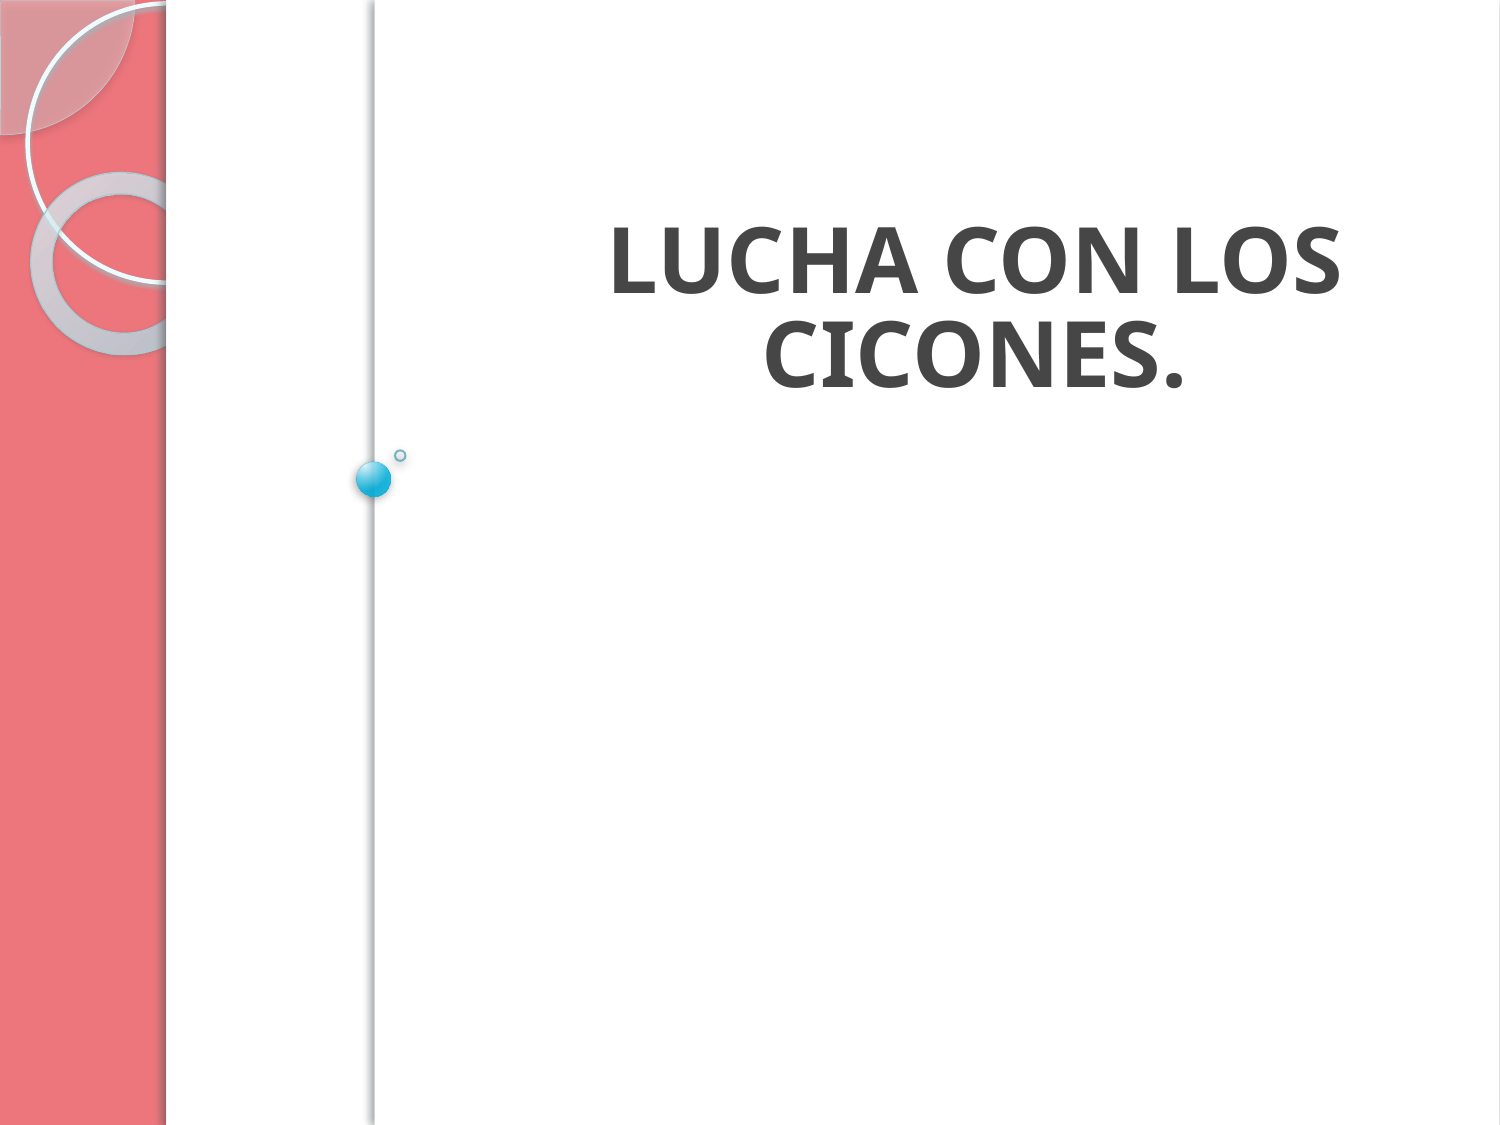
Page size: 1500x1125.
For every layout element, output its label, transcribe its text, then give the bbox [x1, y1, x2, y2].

title LUCHA CON LOS CICONES. [450, 210, 1500, 610]
